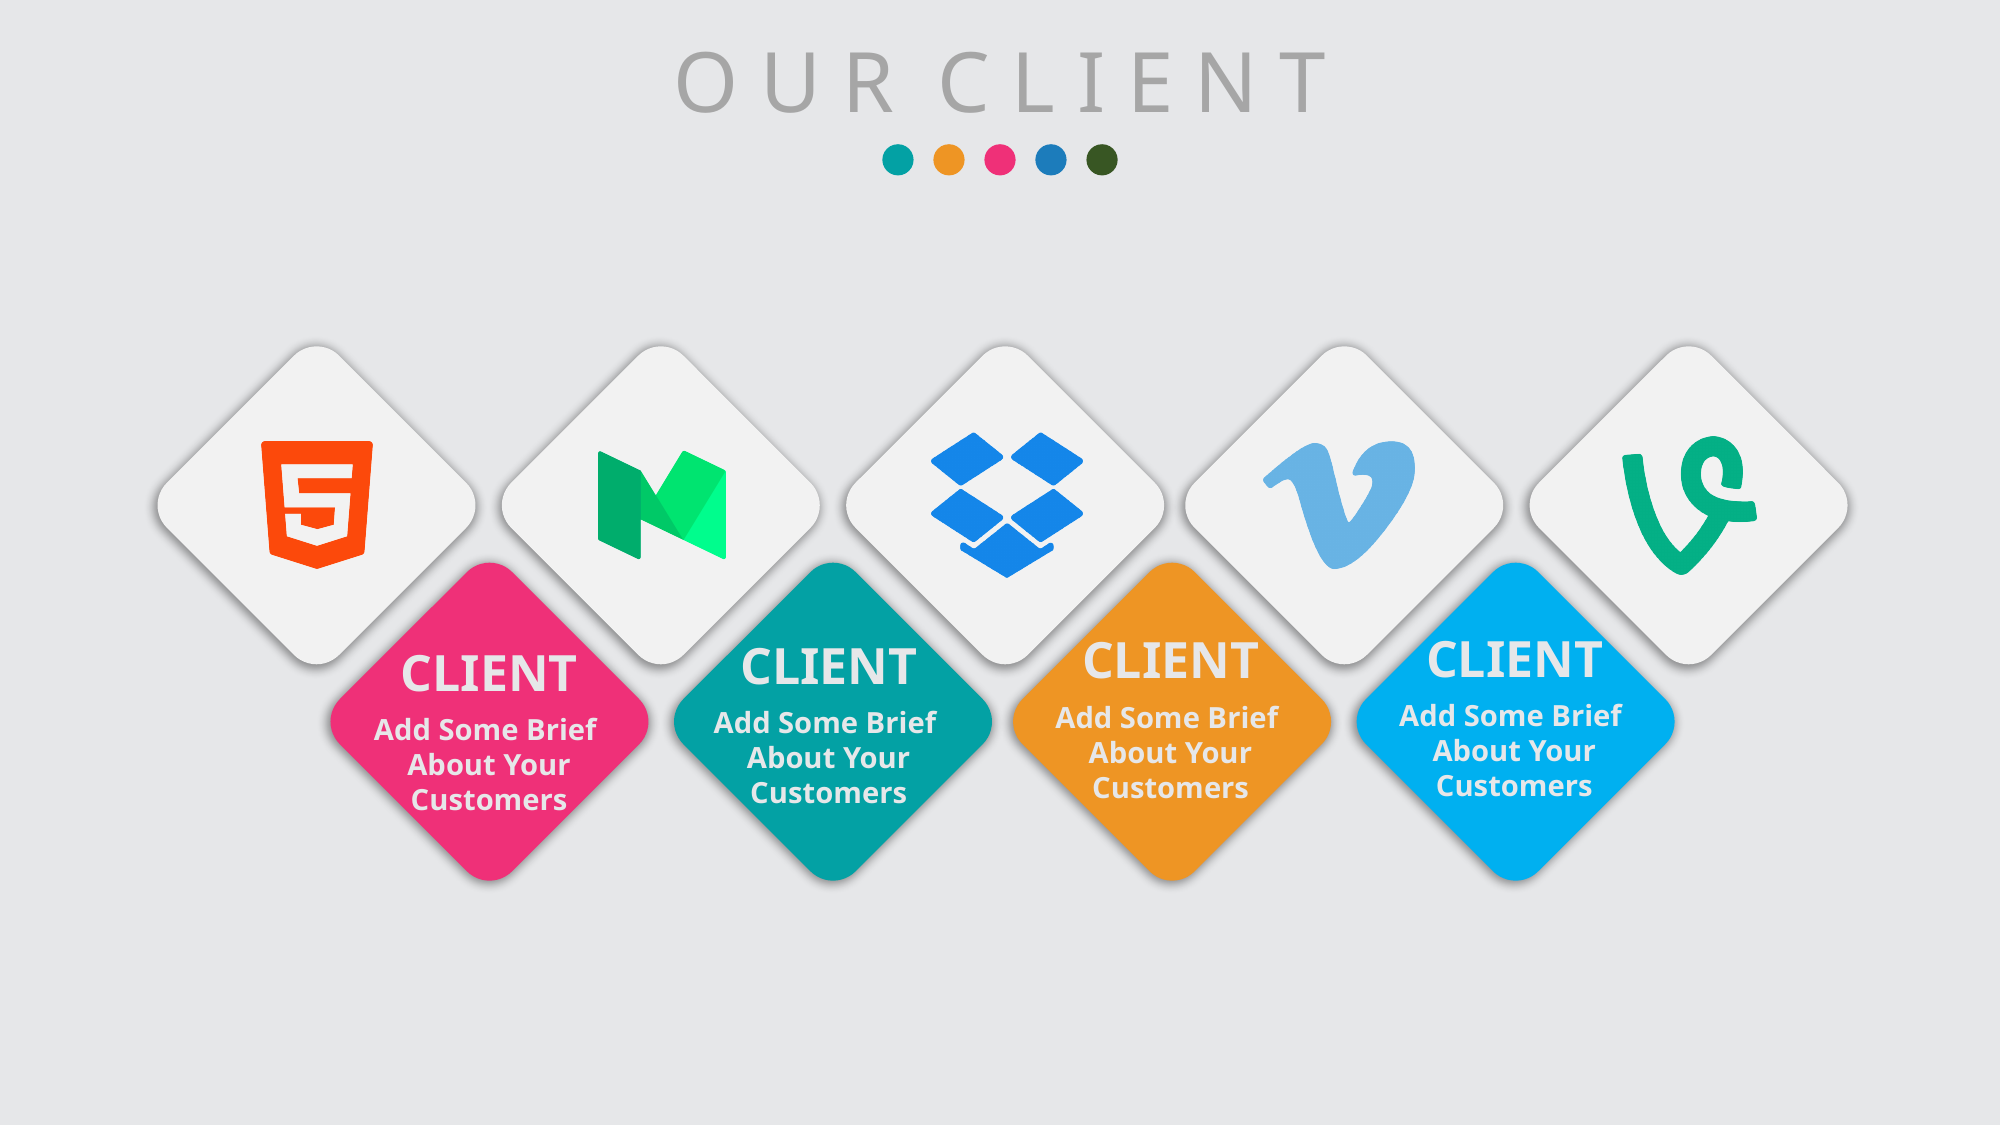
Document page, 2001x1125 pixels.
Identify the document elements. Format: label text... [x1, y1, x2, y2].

text_box O U R C L I E N T [402, 21, 1597, 137]
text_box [194, 383, 439, 628]
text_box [1013, 599, 1328, 844]
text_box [1222, 383, 1467, 628]
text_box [882, 144, 1118, 176]
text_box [1357, 599, 1672, 844]
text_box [332, 599, 647, 844]
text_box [539, 383, 783, 628]
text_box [671, 599, 987, 844]
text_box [883, 383, 1127, 628]
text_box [1566, 383, 1811, 628]
